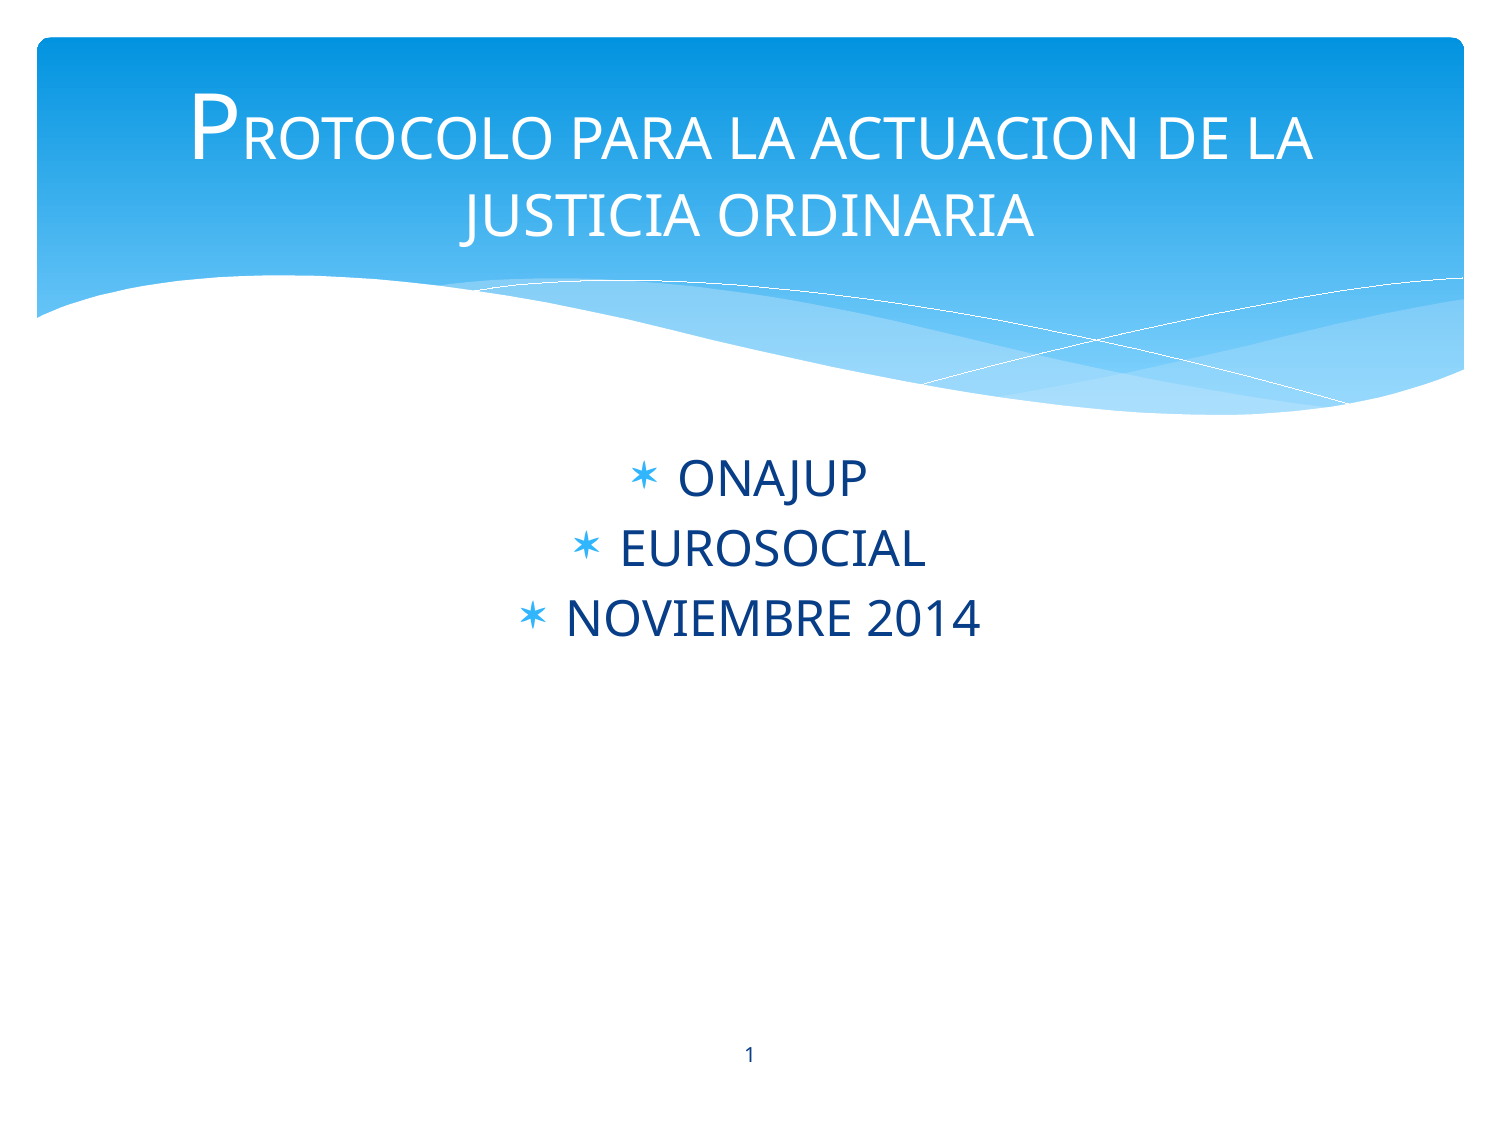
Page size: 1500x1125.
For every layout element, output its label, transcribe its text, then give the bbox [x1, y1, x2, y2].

slide_number 0 [654, 1025, 846, 1086]
list ONAJUP EUROSOCIAL NOVIEMBRE 2014 [143, 438, 1359, 1005]
title PROTOCOLO PARA LA ACTUACION DE LA JUSTICIA ORDINARIA [75, 55, 1425, 261]
